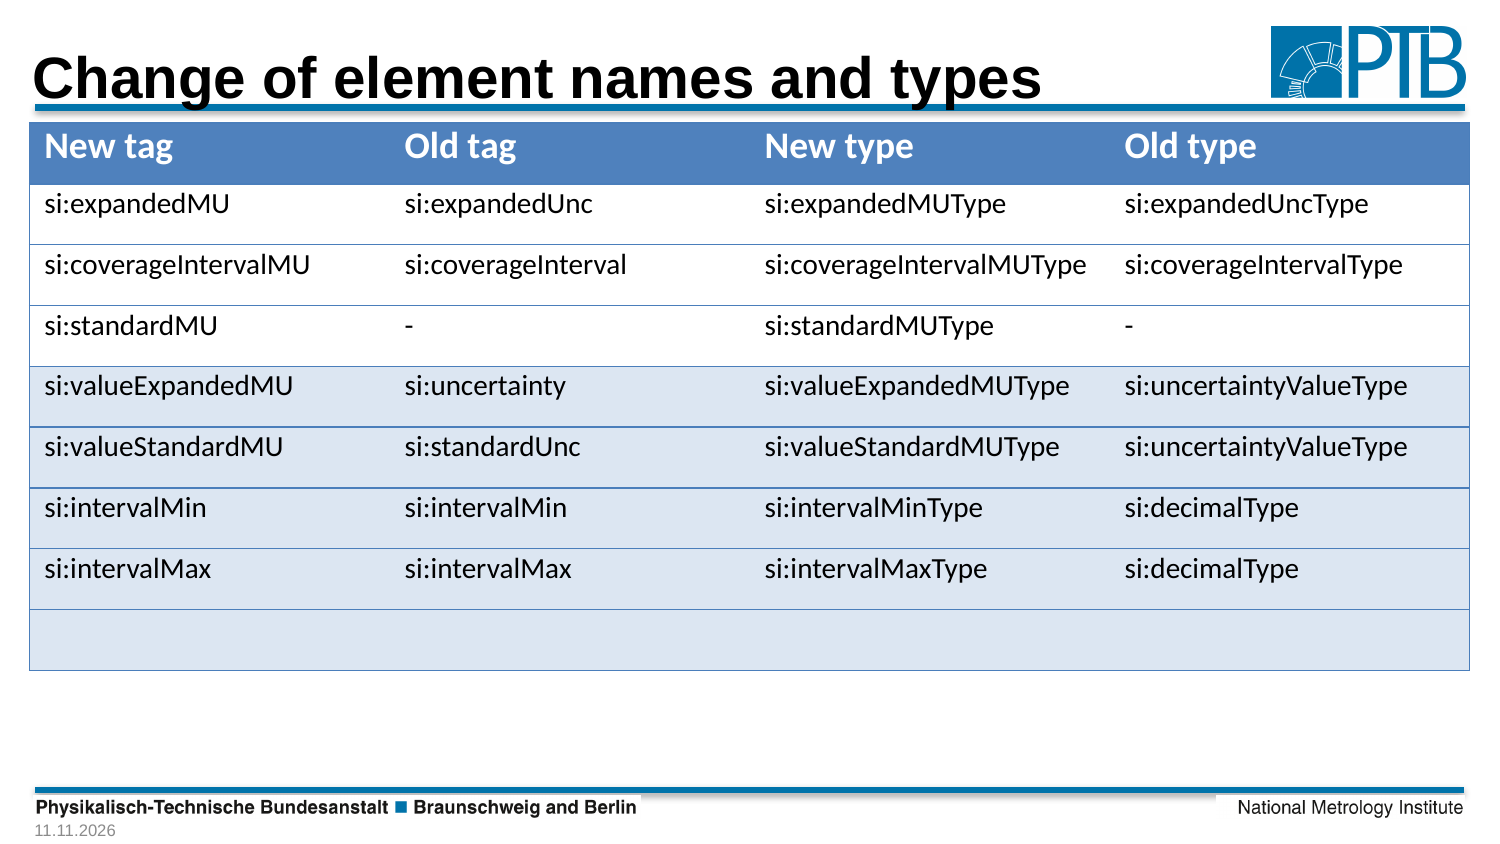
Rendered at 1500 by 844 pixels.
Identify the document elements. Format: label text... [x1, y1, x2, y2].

table_header Old tag [390, 124, 750, 183]
table_cell si:standardMU [30, 306, 390, 366]
picture [1216, 795, 1465, 819]
table_cell [1110, 610, 1469, 670]
table_header Old type [1110, 124, 1469, 183]
table_cell si:decimalType [1110, 549, 1469, 609]
table_cell si:standardMUType [750, 306, 1110, 366]
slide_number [19, 815, 669, 844]
table_cell si:expandedMU [30, 185, 390, 244]
table_cell si:valueStandardMUType [750, 428, 1110, 487]
table_header New type [750, 124, 1110, 183]
table_cell - [1110, 306, 1469, 366]
table_cell si:uncertainty [390, 367, 750, 426]
table_cell si:coverageIntervalMU [30, 245, 390, 305]
table_cell si:valueStandardMU [30, 428, 390, 487]
table_cell si:valueExpandedMUType [750, 367, 1110, 426]
picture [1459, 26, 1467, 75]
table_cell si:coverageIntervalType [1110, 245, 1469, 305]
table_cell [30, 610, 390, 670]
table_cell si:intervalMaxType [750, 549, 1110, 609]
table_cell si:intervalMin [390, 489, 750, 548]
table_cell si:expandedMUType [750, 185, 1110, 244]
picture [1459, 80, 1467, 98]
table_cell si:intervalMax [390, 549, 750, 609]
table_cell si:expandedUncType [1110, 185, 1469, 244]
table_cell si:coverageInterval [390, 245, 750, 305]
table_cell si:standardUnc [390, 428, 750, 487]
table_cell si:intervalMax [30, 549, 390, 609]
table_cell si:valueExpandedMU [30, 367, 390, 426]
table_cell si:intervalMin [30, 489, 390, 548]
table_cell si:decimalType [1110, 489, 1469, 548]
table_cell [750, 610, 1110, 670]
table_cell si:coverageIntervalMUType [750, 245, 1110, 305]
table_cell [390, 610, 750, 670]
picture [33, 795, 641, 815]
table_header New tag [30, 124, 390, 183]
table_cell si:expandedUnc [390, 185, 750, 244]
table_cell si:uncertaintyValueType [1110, 367, 1469, 426]
table_cell si:intervalMinType [750, 489, 1110, 548]
table_cell - [390, 306, 750, 366]
table_cell si:uncertaintyValueType [1110, 428, 1469, 487]
title Change of element names and types [17, 26, 1459, 123]
